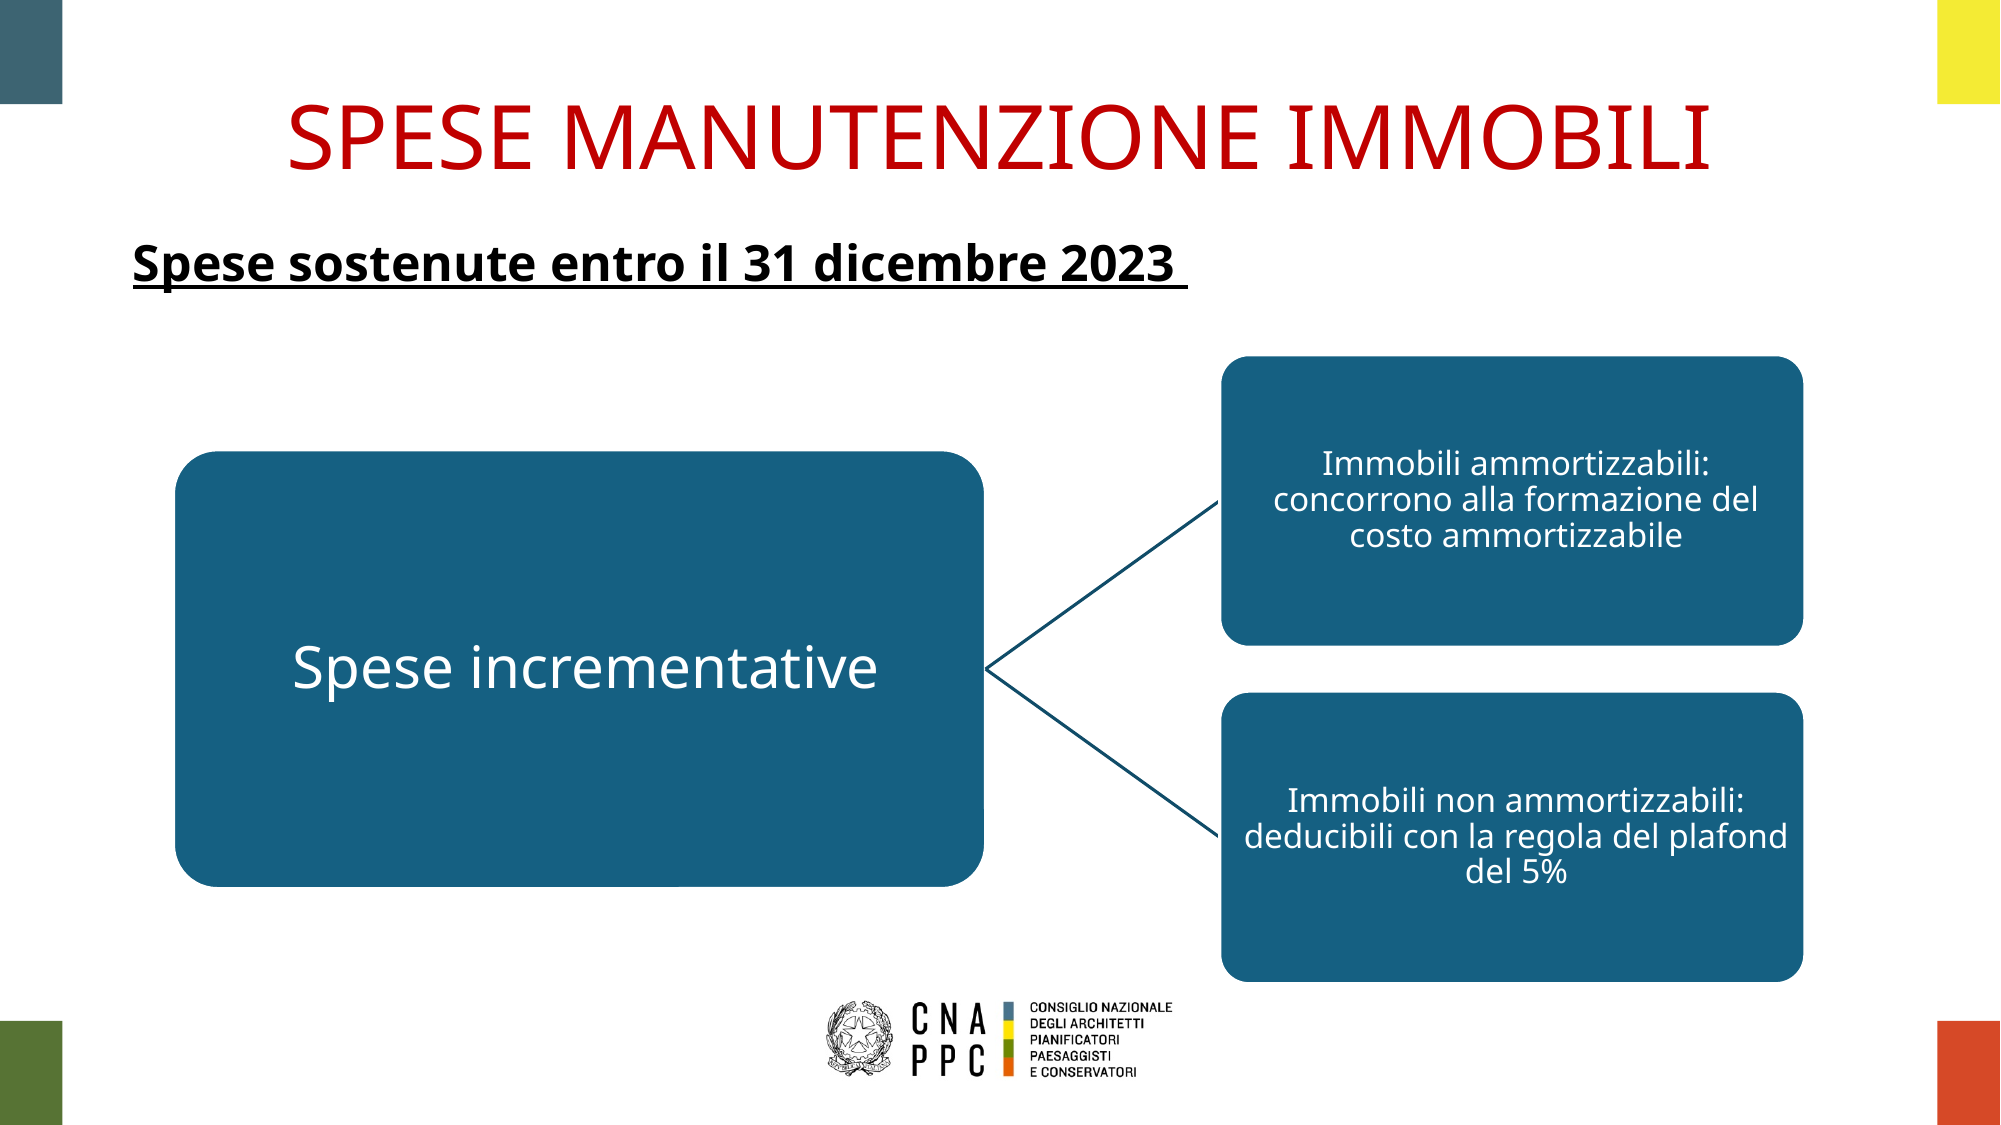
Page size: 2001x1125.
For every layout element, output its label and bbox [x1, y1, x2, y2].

text_box [0, 0, 2000, 1125]
